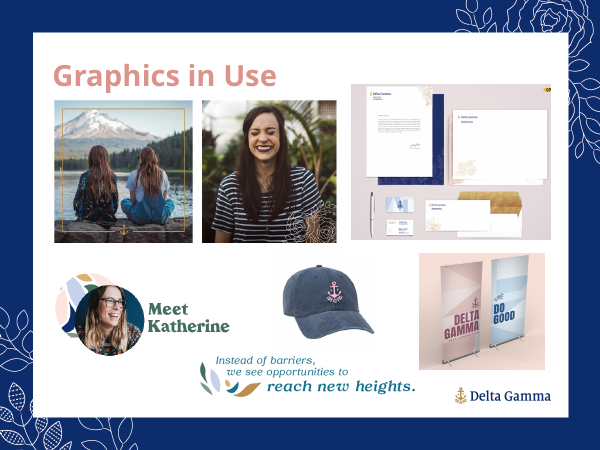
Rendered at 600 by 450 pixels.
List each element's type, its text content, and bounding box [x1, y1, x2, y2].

text_box Graphics in Use [37, 49, 563, 100]
picture [0, 0, 600, 450]
